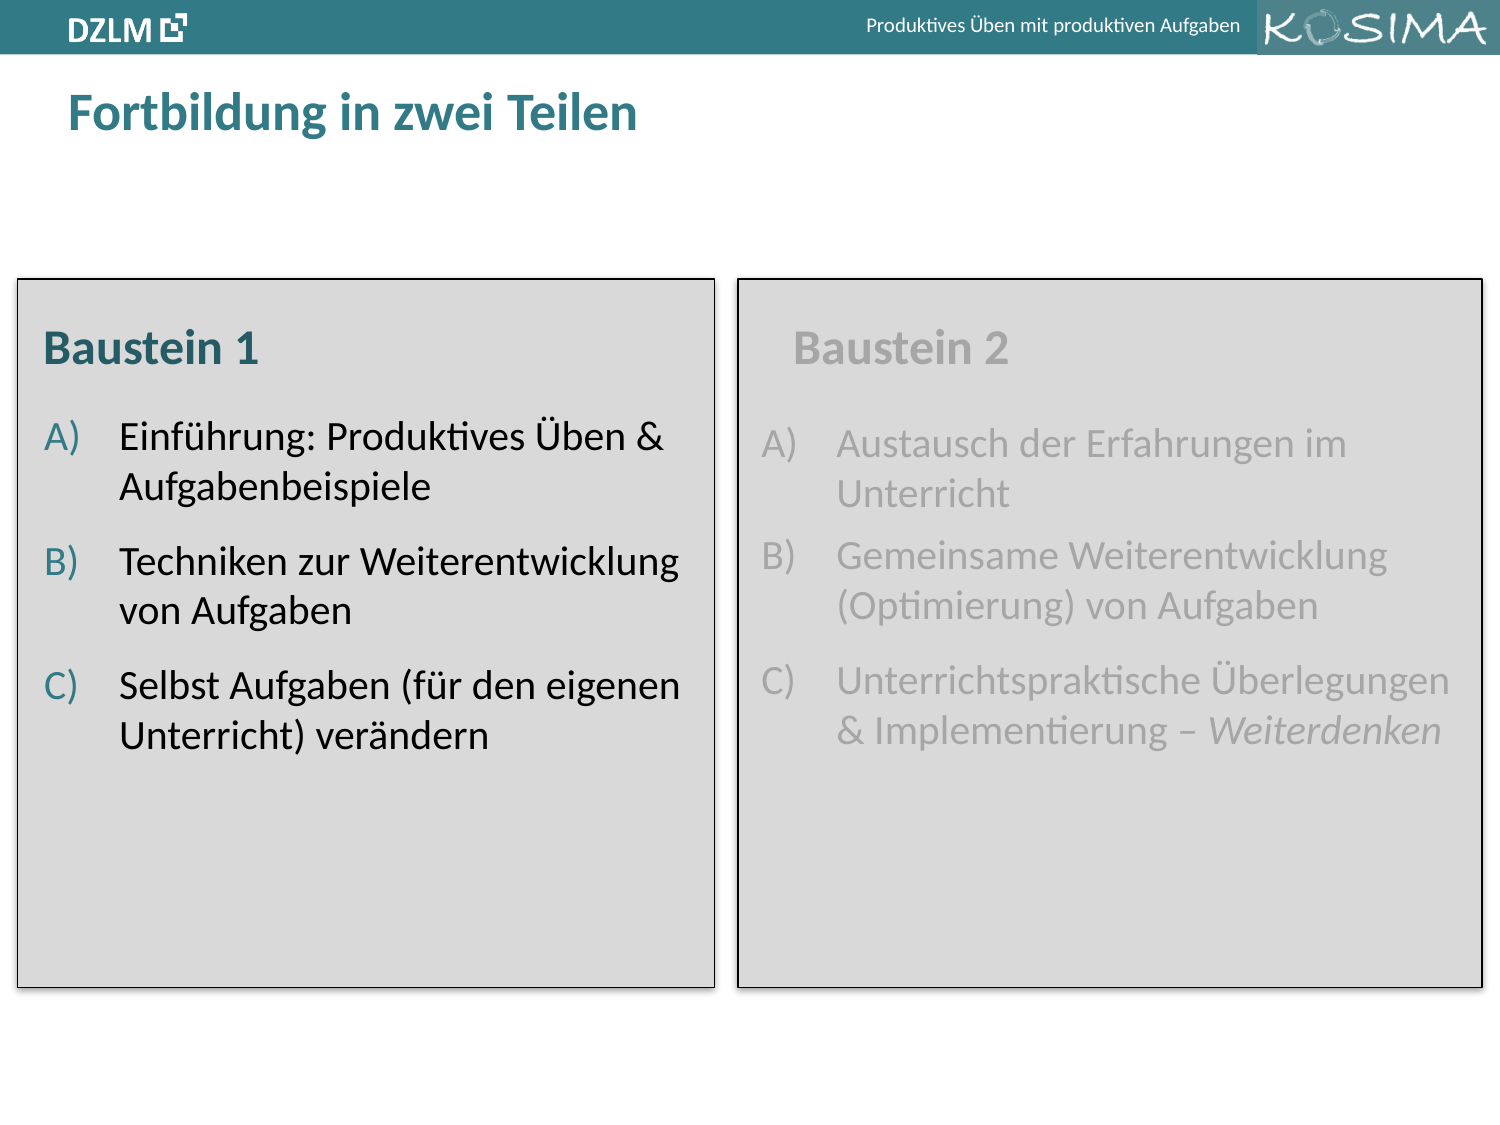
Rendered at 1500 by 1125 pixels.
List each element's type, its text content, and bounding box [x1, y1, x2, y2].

list Baustein 1 Baustein 2 [17, 314, 1424, 398]
text_box [17, 398, 715, 988]
list Einführung: Produktives Üben & Aufgabenbeispiele Techniken zur Weiterentwicklung von Aufgaben Selbst Aufgaben (für den eigenen Unterricht) verändern [29, 408, 715, 1095]
text_box [17, 278, 715, 314]
text_box Austausch der Erfahrungen im Unterricht Gemeinsame Weiterentwicklung (Optimierung) von Aufgaben Unterrichtspraktische Überlegungen & Implementierung – Weiterdenken [746, 408, 1485, 860]
title Fortbildung in zwei Teilen [53, 68, 1436, 149]
text_box [737, 278, 1483, 988]
